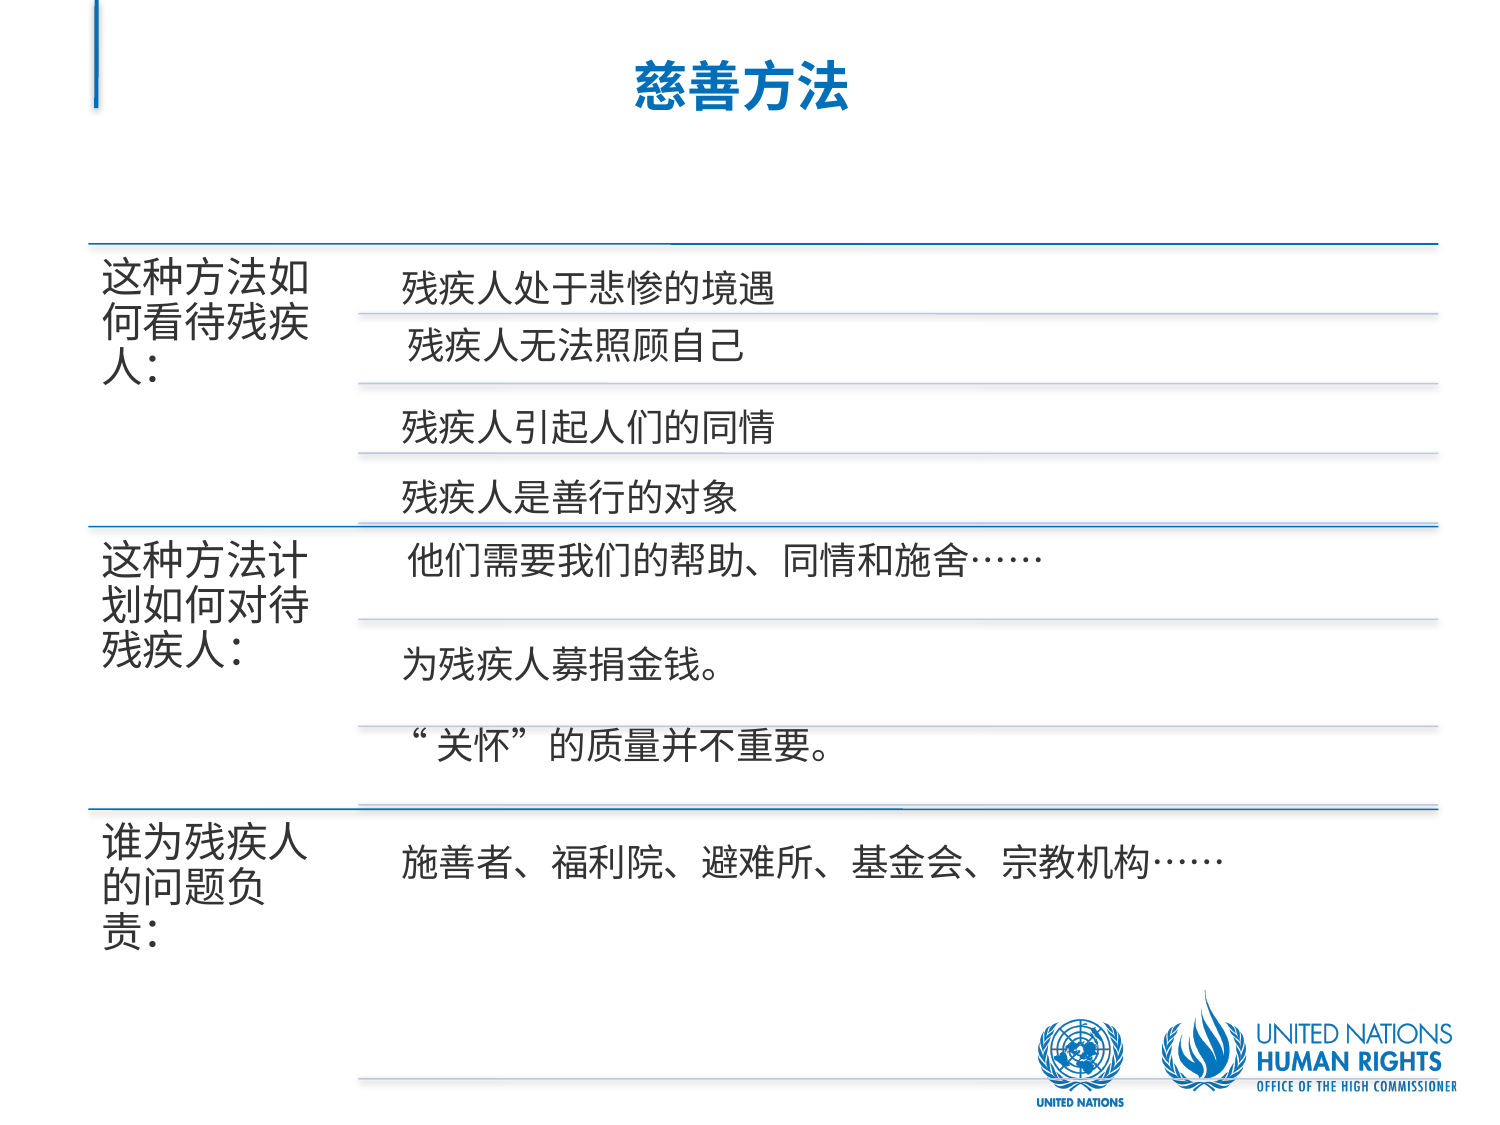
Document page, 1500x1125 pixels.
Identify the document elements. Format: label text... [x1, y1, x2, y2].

title 慈善方法 [121, 45, 1363, 224]
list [88, 243, 1439, 1093]
picture [1037, 990, 1457, 1107]
